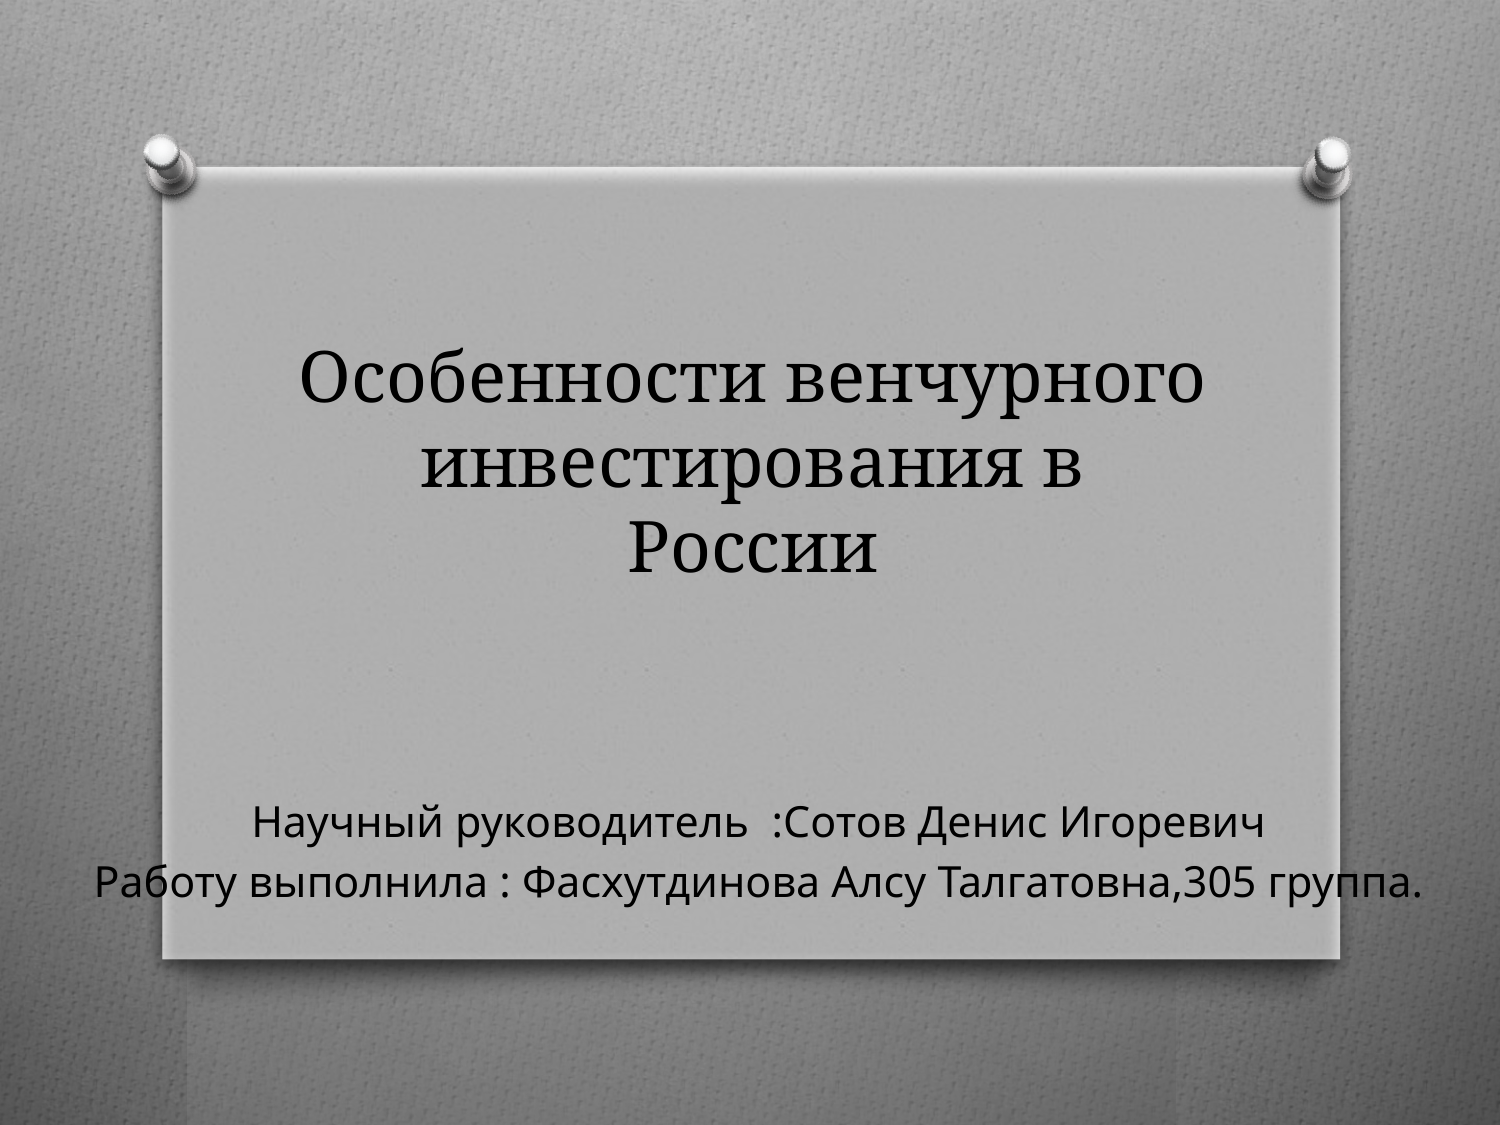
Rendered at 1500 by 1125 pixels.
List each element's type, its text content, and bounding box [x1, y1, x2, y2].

title Особенности венчурного инвестирования в России [283, 294, 1223, 595]
picture [112, 100, 235, 224]
picture [1274, 109, 1396, 230]
subtitle Научный руководитель :Сотов Денис Игоревич Работу выполнила : Фасхутдинова Алсу Талгатовна,305 группа. [64, 786, 1453, 965]
